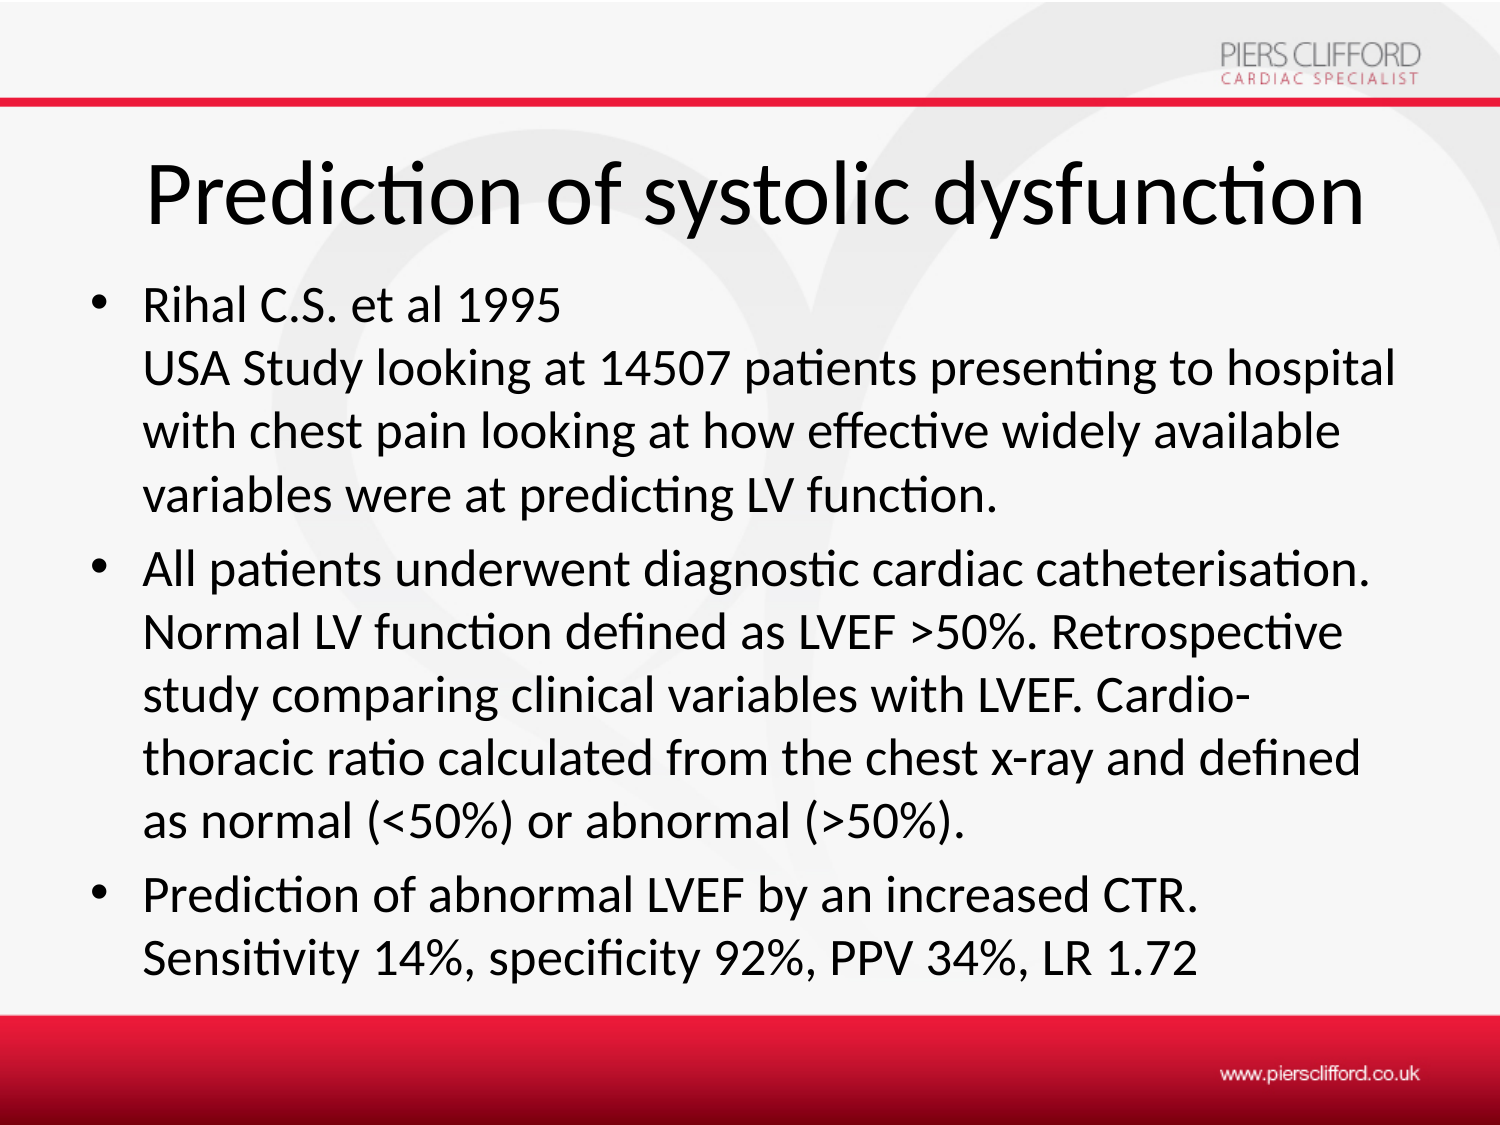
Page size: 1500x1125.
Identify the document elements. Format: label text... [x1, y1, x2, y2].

title Prediction of systolic dysfunction [81, 93, 1433, 282]
list Rihal C.S. et al 1995 USA Study looking at 14507 patients presenting to hospital with chest pain looking at how effective widely available variables were at predicting LV function. All patients underwent diagnostic cardiac catheterisation. Normal LV function defined as LVEF >50%. Retrospective study comparing clinical variables with LVEF. Cardio-thoracic ratio calculated from the chest x-ray and defined as normal (<50%) or abnormal (>50%). Prediction of abnormal LVEF by an increased CTR. Sensitivity 14%, specificity 92%, PPV 34%, LR 1.72 [74, 262, 1426, 1006]
picture [0, 2, 1500, 1125]
